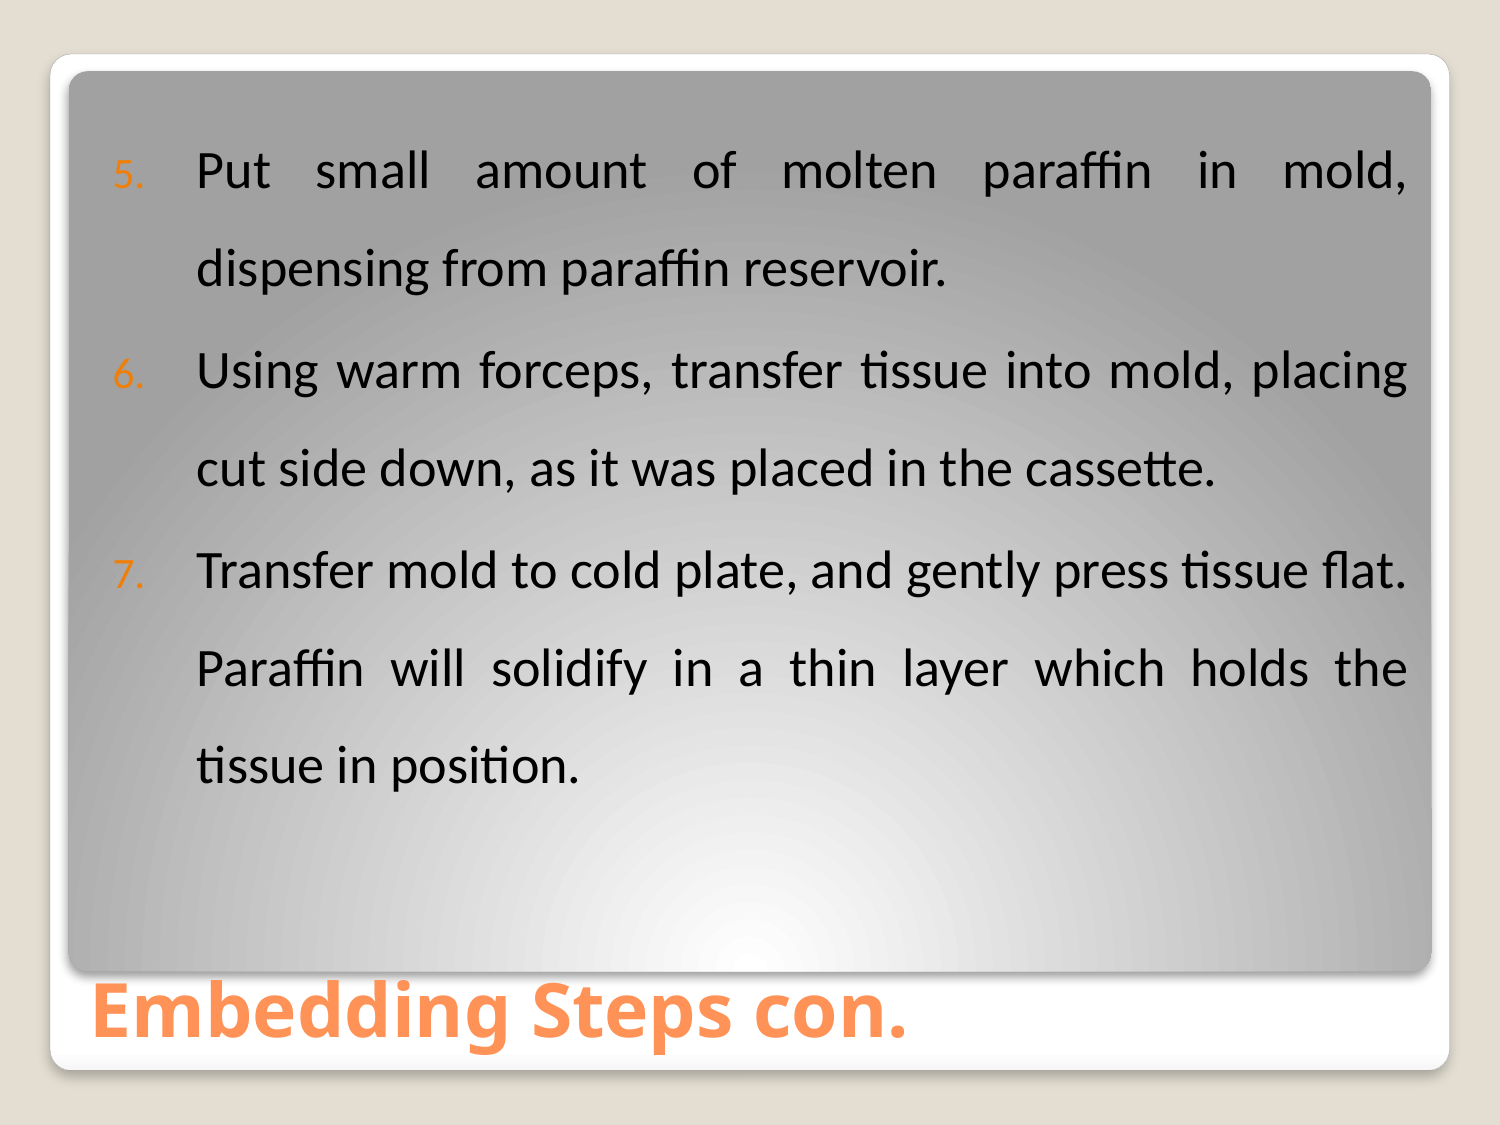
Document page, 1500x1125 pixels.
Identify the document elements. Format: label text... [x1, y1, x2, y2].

title Embedding Steps con. [75, 887, 1418, 1060]
list Put small amount of molten paraffin in mold, dispensing from paraffin reservoir. Using warm forceps, transfer tissue into mold, placing cut side down, as it was placed in the cassette. Transfer mold to cold plate, and gently press tissue flat. Paraffin will solidify in a thin layer which holds the tissue in position. [82, 86, 1425, 888]
